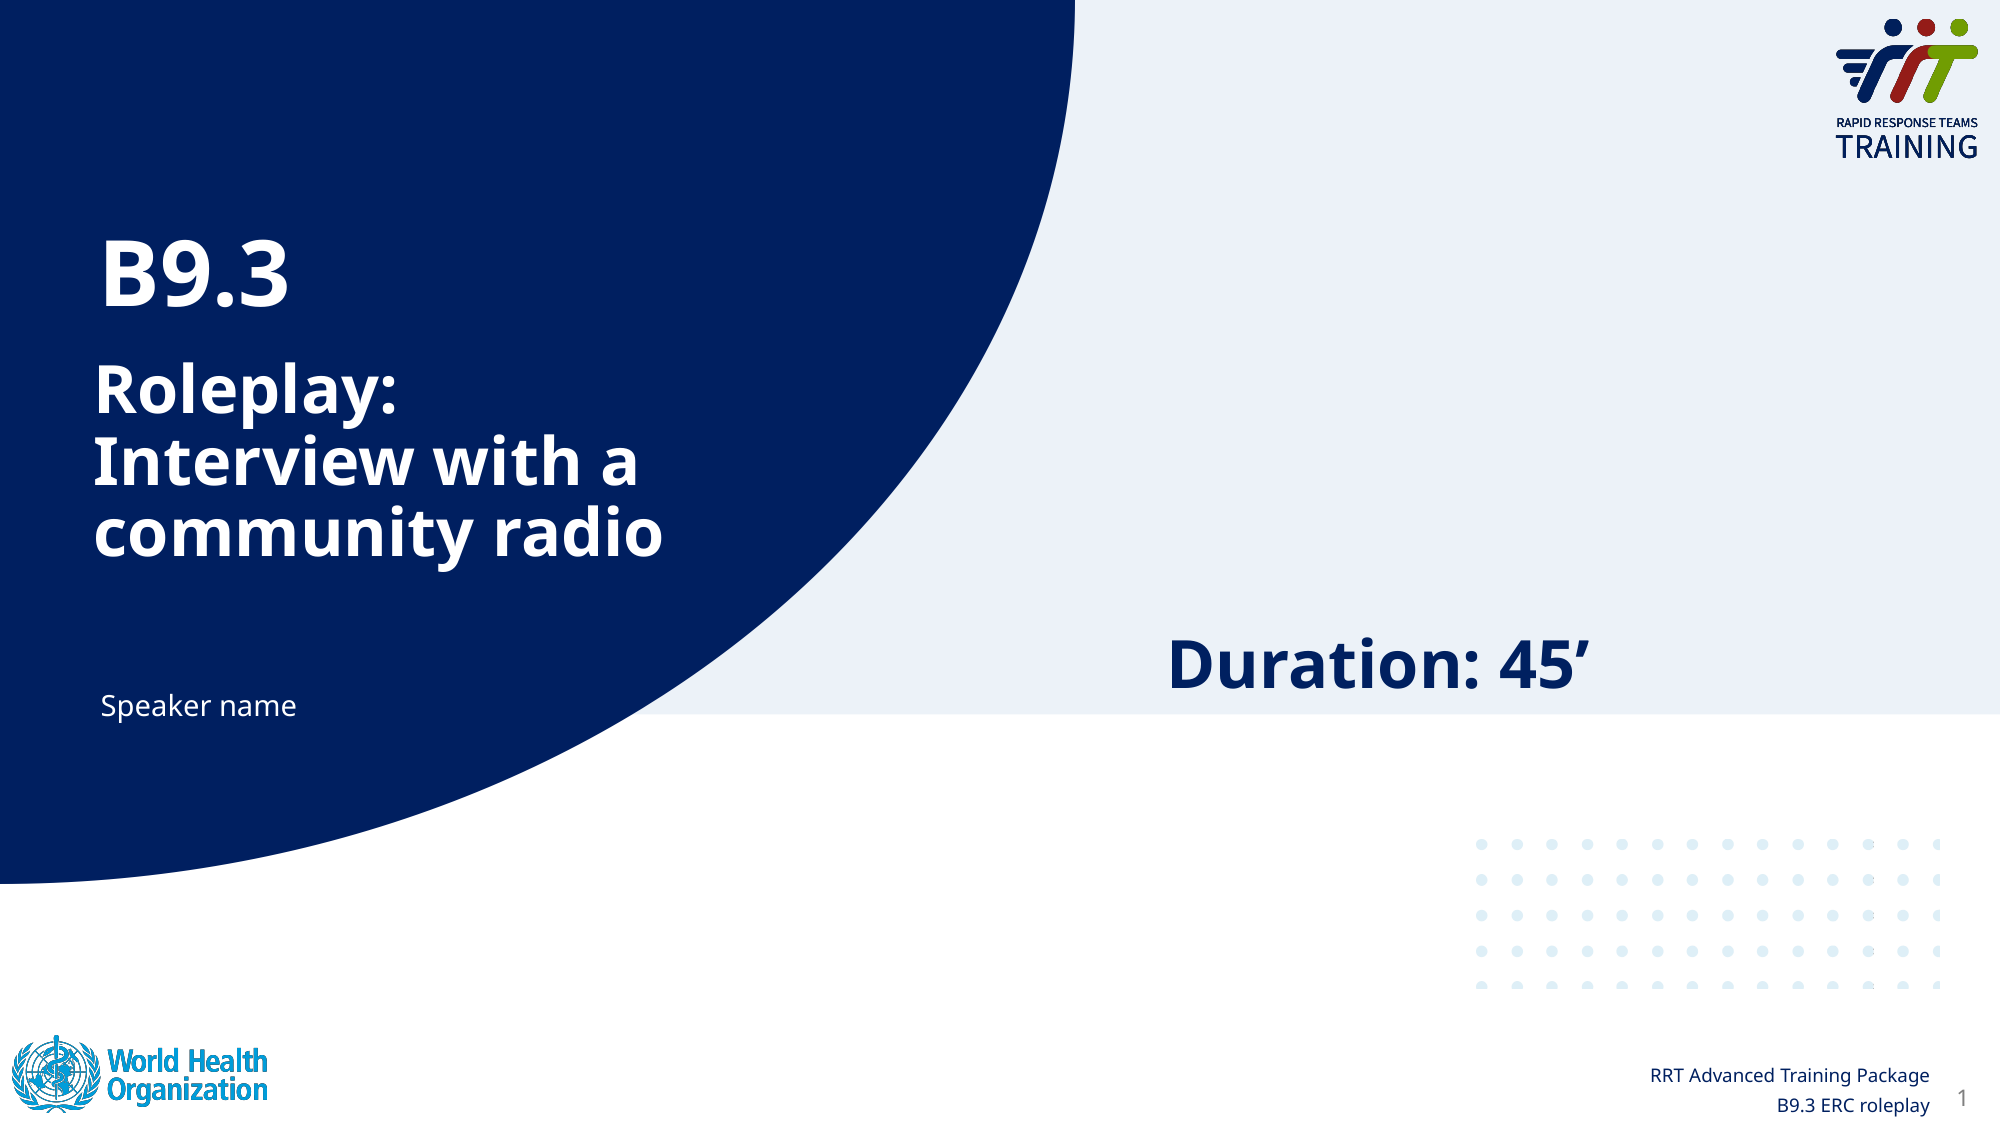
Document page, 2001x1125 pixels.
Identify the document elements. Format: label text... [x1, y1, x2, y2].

picture [1835, 19, 1978, 167]
text_box Speaker name [93, 680, 476, 730]
picture [46, 1056, 54, 1062]
picture [36, 1088, 78, 1105]
picture [12, 1083, 48, 1113]
title Roleplay: Interview with a community radio [85, 265, 824, 662]
picture [12, 1035, 54, 1068]
picture [59, 1035, 267, 1113]
picture [24, 1054, 36, 1087]
picture [71, 1053, 90, 1091]
picture [0, 0, 1075, 884]
text_box Duration: 45’ [1017, 614, 1740, 709]
picture [50, 1108, 62, 1113]
text_box B9.3 [67, 175, 789, 380]
picture [34, 1054, 43, 1078]
picture [22, 1062, 26, 1077]
picture [1476, 839, 1940, 989]
picture [30, 1083, 37, 1091]
picture [40, 1062, 47, 1070]
